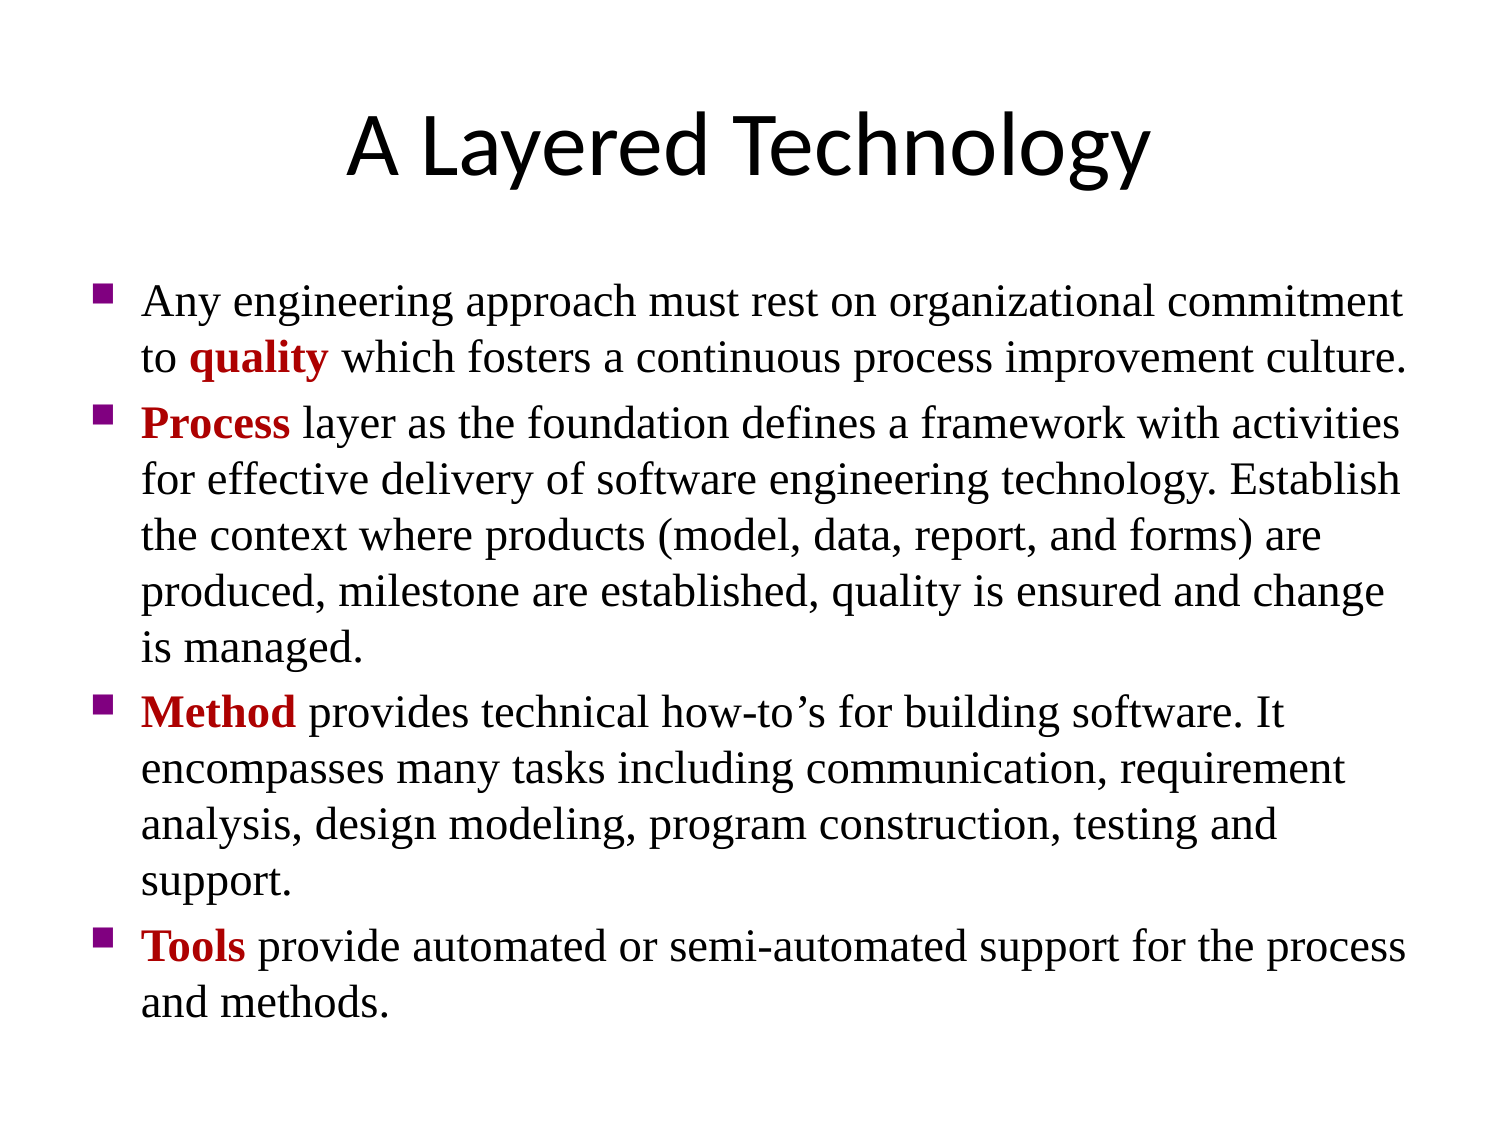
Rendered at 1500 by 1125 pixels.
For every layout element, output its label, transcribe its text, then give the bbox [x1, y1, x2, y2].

list Any engineering approach must rest on organizational commitment to quality which fosters a continuous process improvement culture. Process layer as the foundation defines a framework with activities for effective delivery of software engineering technology. Establish the context where products (model, data, report, and forms) are produced, milestone are established, quality is ensured and change is managed. Method provides technical how-to’s for building software. It encompasses many tasks including communication, requirement analysis, design modeling, program construction, testing and support. Tools provide automated or semi-automated support for the process and methods. [75, 262, 1425, 1063]
title A Layered Technology [75, 45, 1425, 233]
